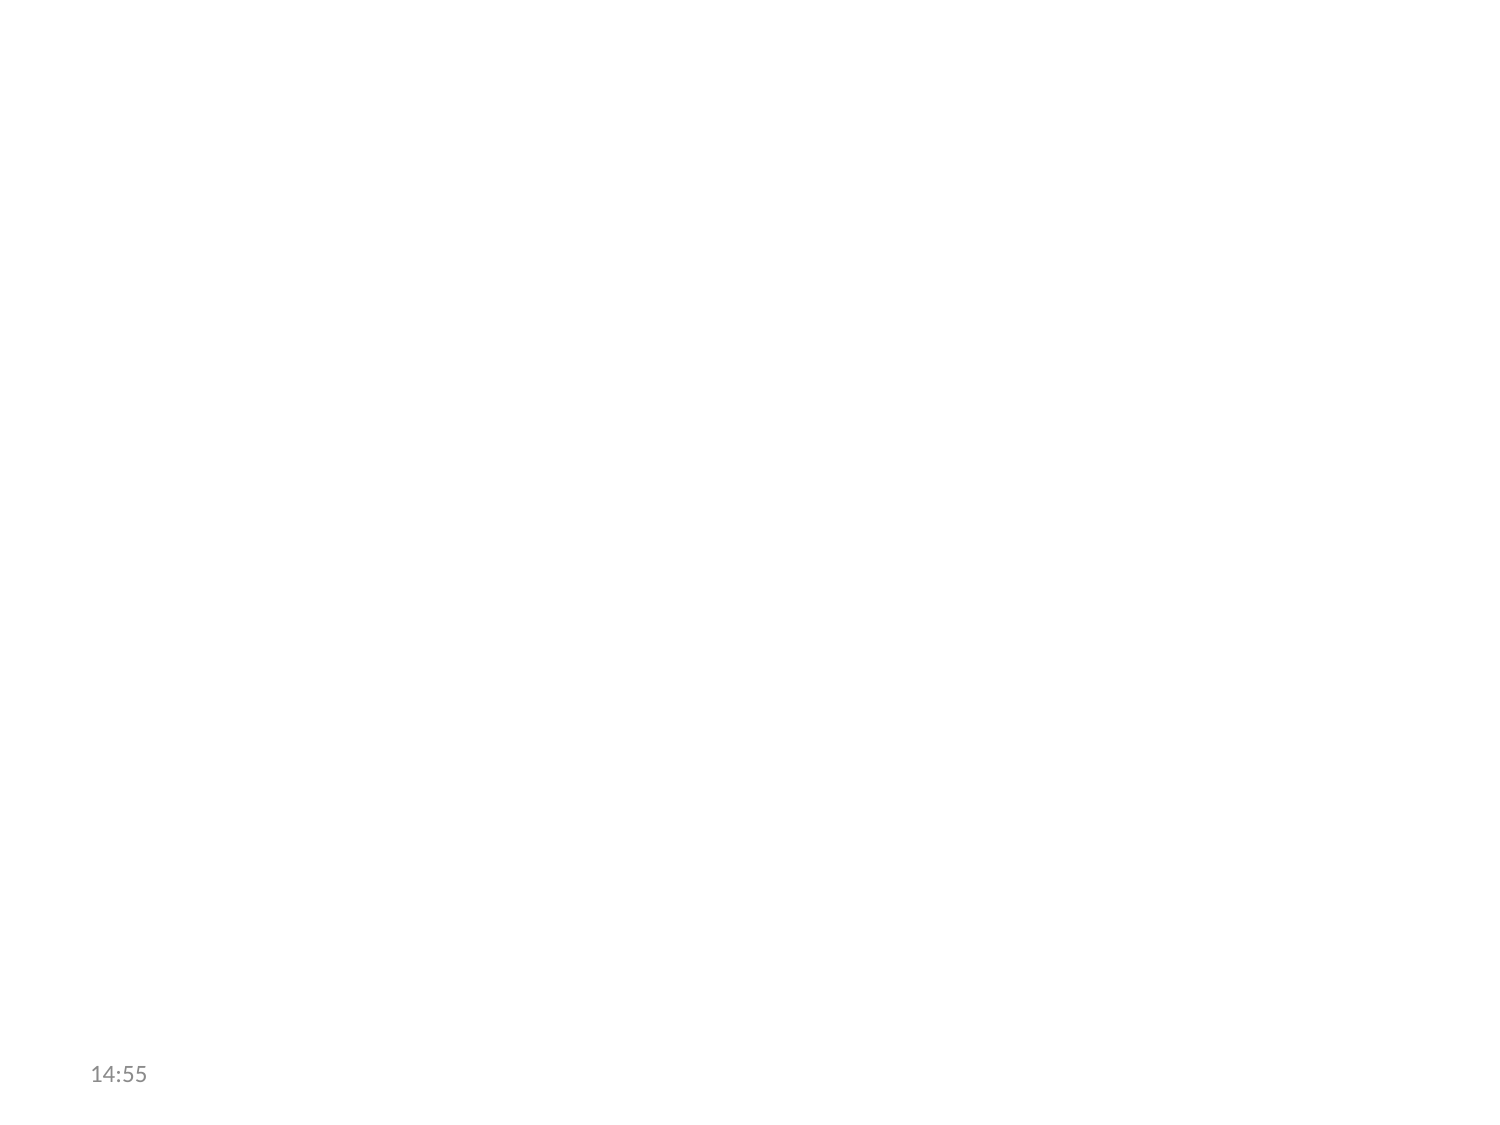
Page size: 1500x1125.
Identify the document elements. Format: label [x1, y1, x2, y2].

slide_number [75, 1042, 425, 1103]
